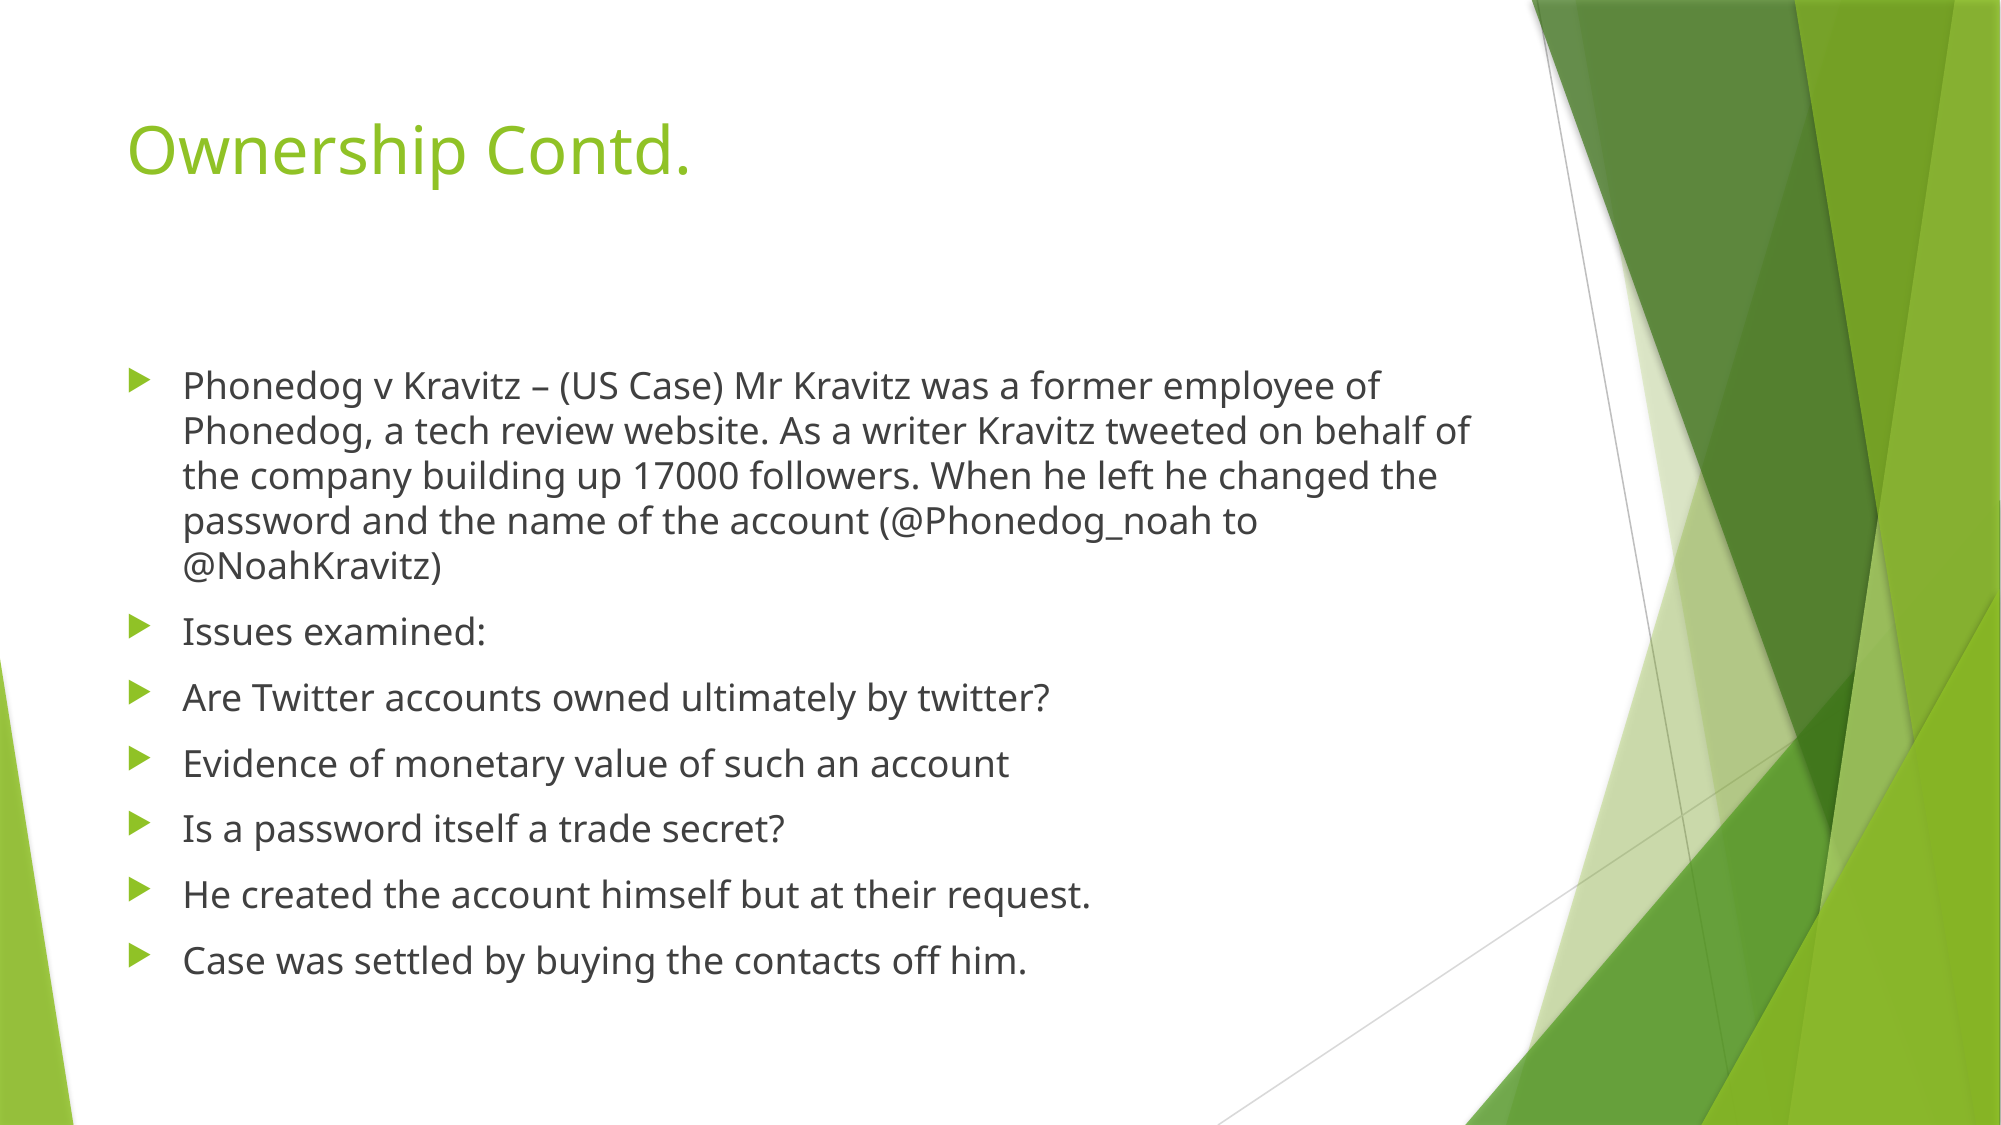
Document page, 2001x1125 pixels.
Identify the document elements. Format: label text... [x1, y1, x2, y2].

list Phonedog v Kravitz – (US Case) Mr Kravitz was a former employee of Phonedog, a tech review website. As a writer Kravitz tweeted on behalf of the company building up 17000 followers. When he left he changed the password and the name of the account (@Phonedog_noah to @NoahKravitz) Issues examined: Are Twitter accounts owned ultimately by twitter? Evidence of monetary value of such an account Is a password itself a trade secret? He created the account himself but at their request. Case was settled by buying the contacts off him. [111, 354, 1522, 992]
title Ownership Contd. [111, 99, 1522, 317]
